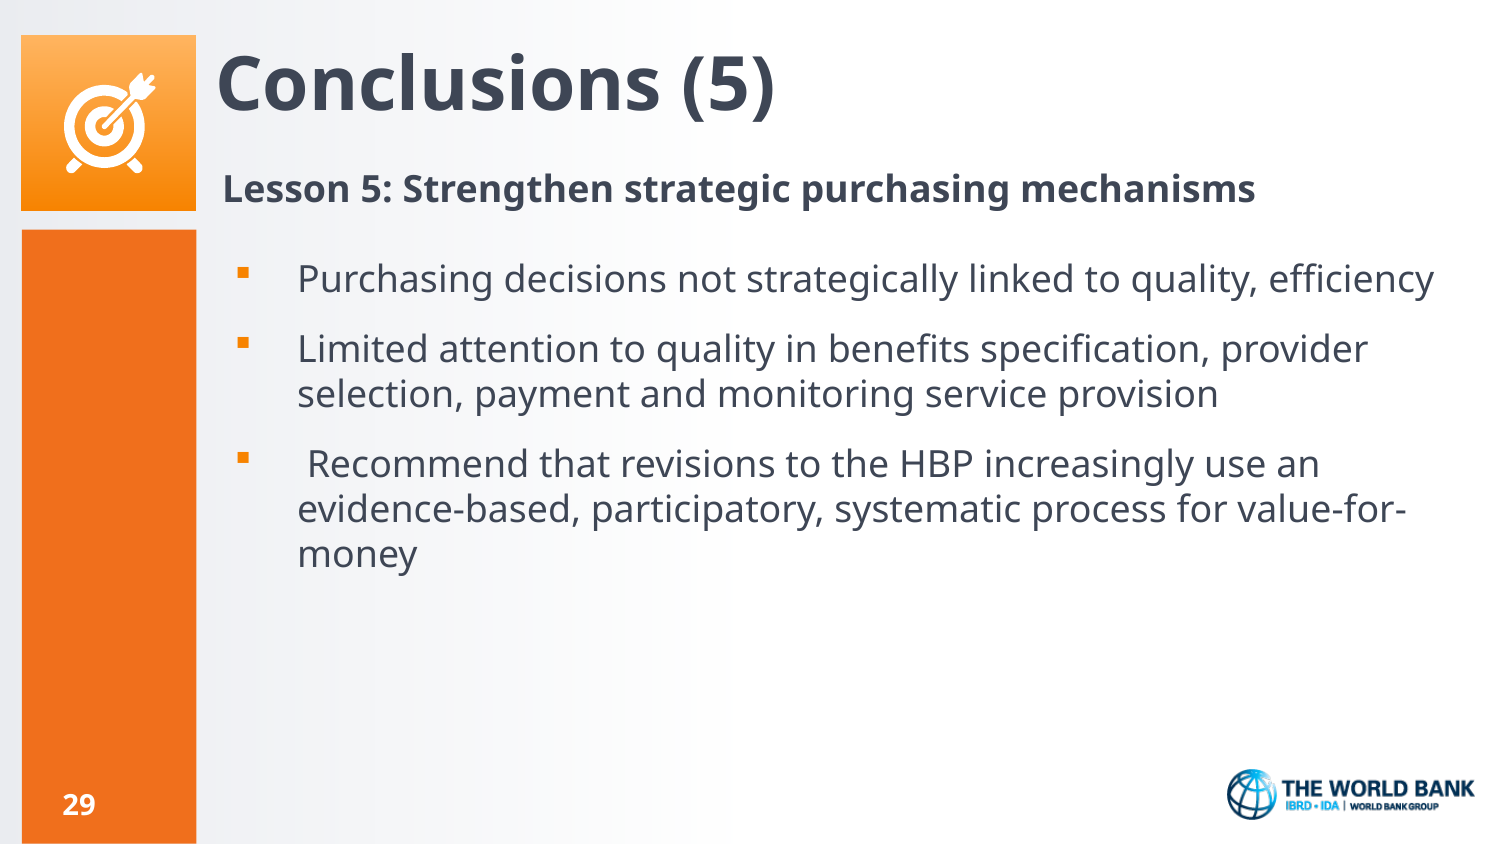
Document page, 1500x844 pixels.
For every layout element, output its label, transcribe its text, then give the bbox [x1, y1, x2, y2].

title Conclusions (5) [215, 27, 1440, 127]
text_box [63, 72, 156, 174]
text_box Lesson 5: Strengthen strategic purchasing mechanisms Purchasing decisions not strategically linked to quality, efficiency Limited attention to quality in benefits specification, provider selection, payment and monitoring service provision Recommend that revisions to the HBP increasingly use an evidence-based, participatory, systematic process for value-for-money [222, 165, 1476, 831]
